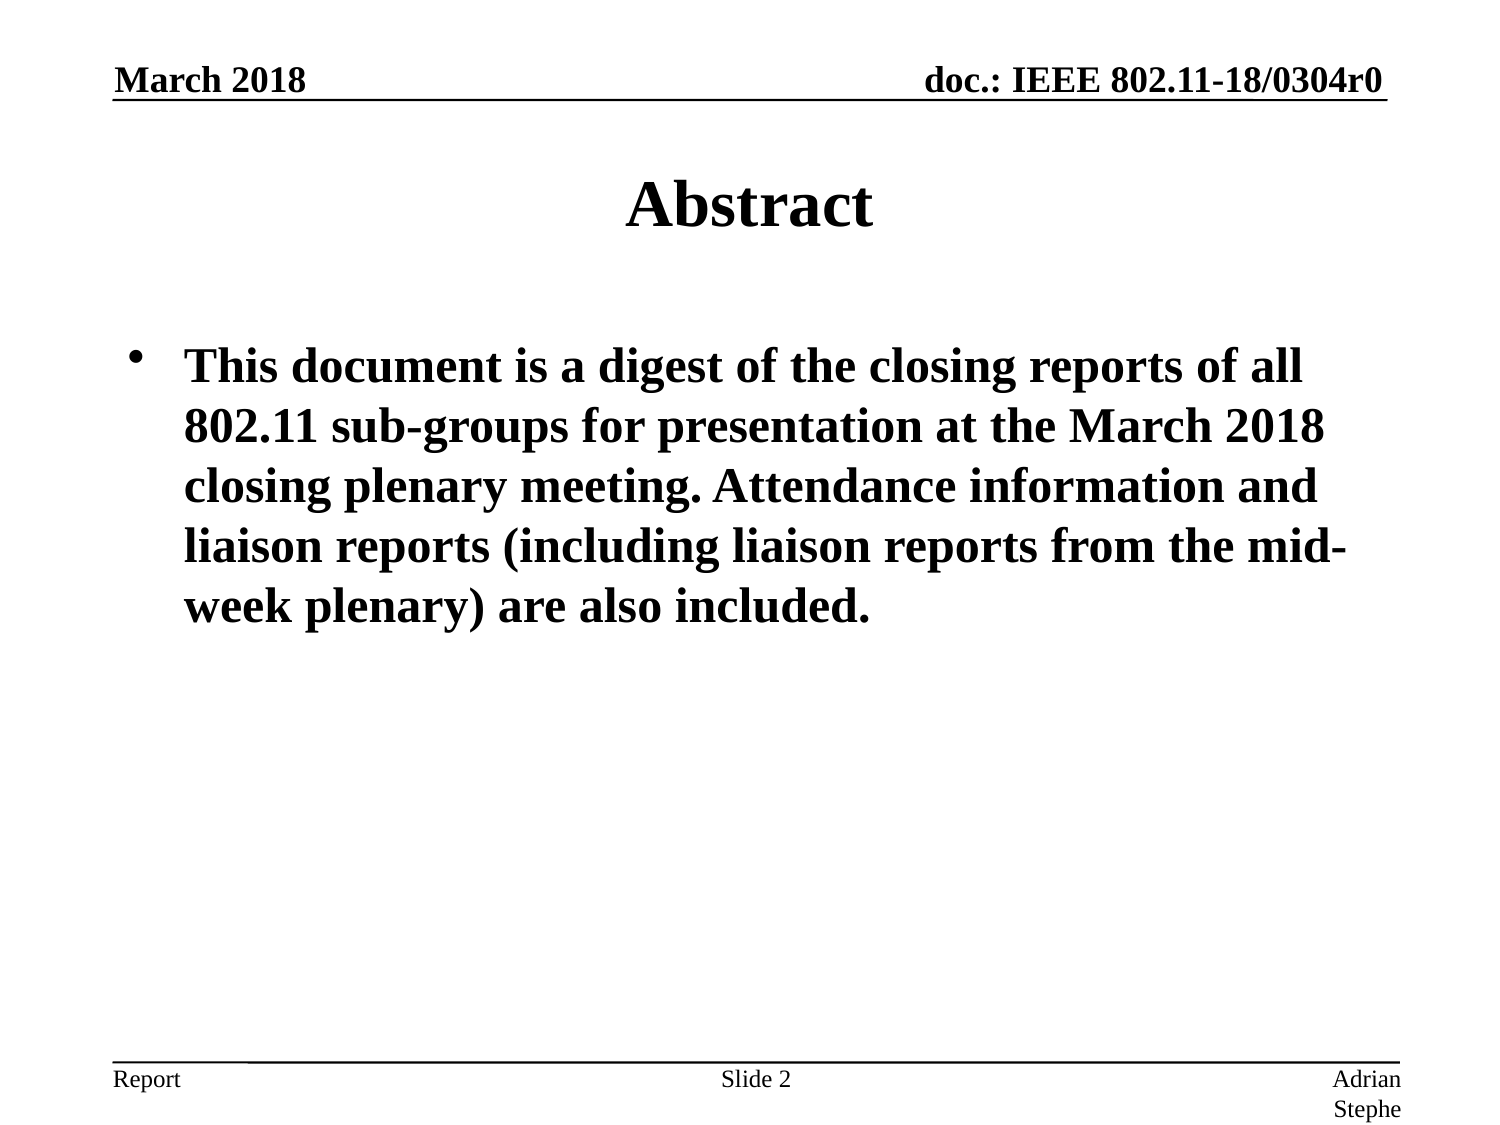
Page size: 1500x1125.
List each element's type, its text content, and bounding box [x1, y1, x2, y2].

footer Adrian Stephens, Intel Corporation [1324, 1061, 1402, 1093]
title Abstract [112, 112, 1388, 288]
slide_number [114, 54, 374, 101]
list This document is a digest of the closing reports of all 802.11 sub-groups for presentation at the March 2018 closing plenary meeting. Attendance information and liaison reports (including liaison reports from the mid-week plenary) are also included. [112, 324, 1388, 1000]
slide_number Slide 2 [711, 1061, 801, 1093]
